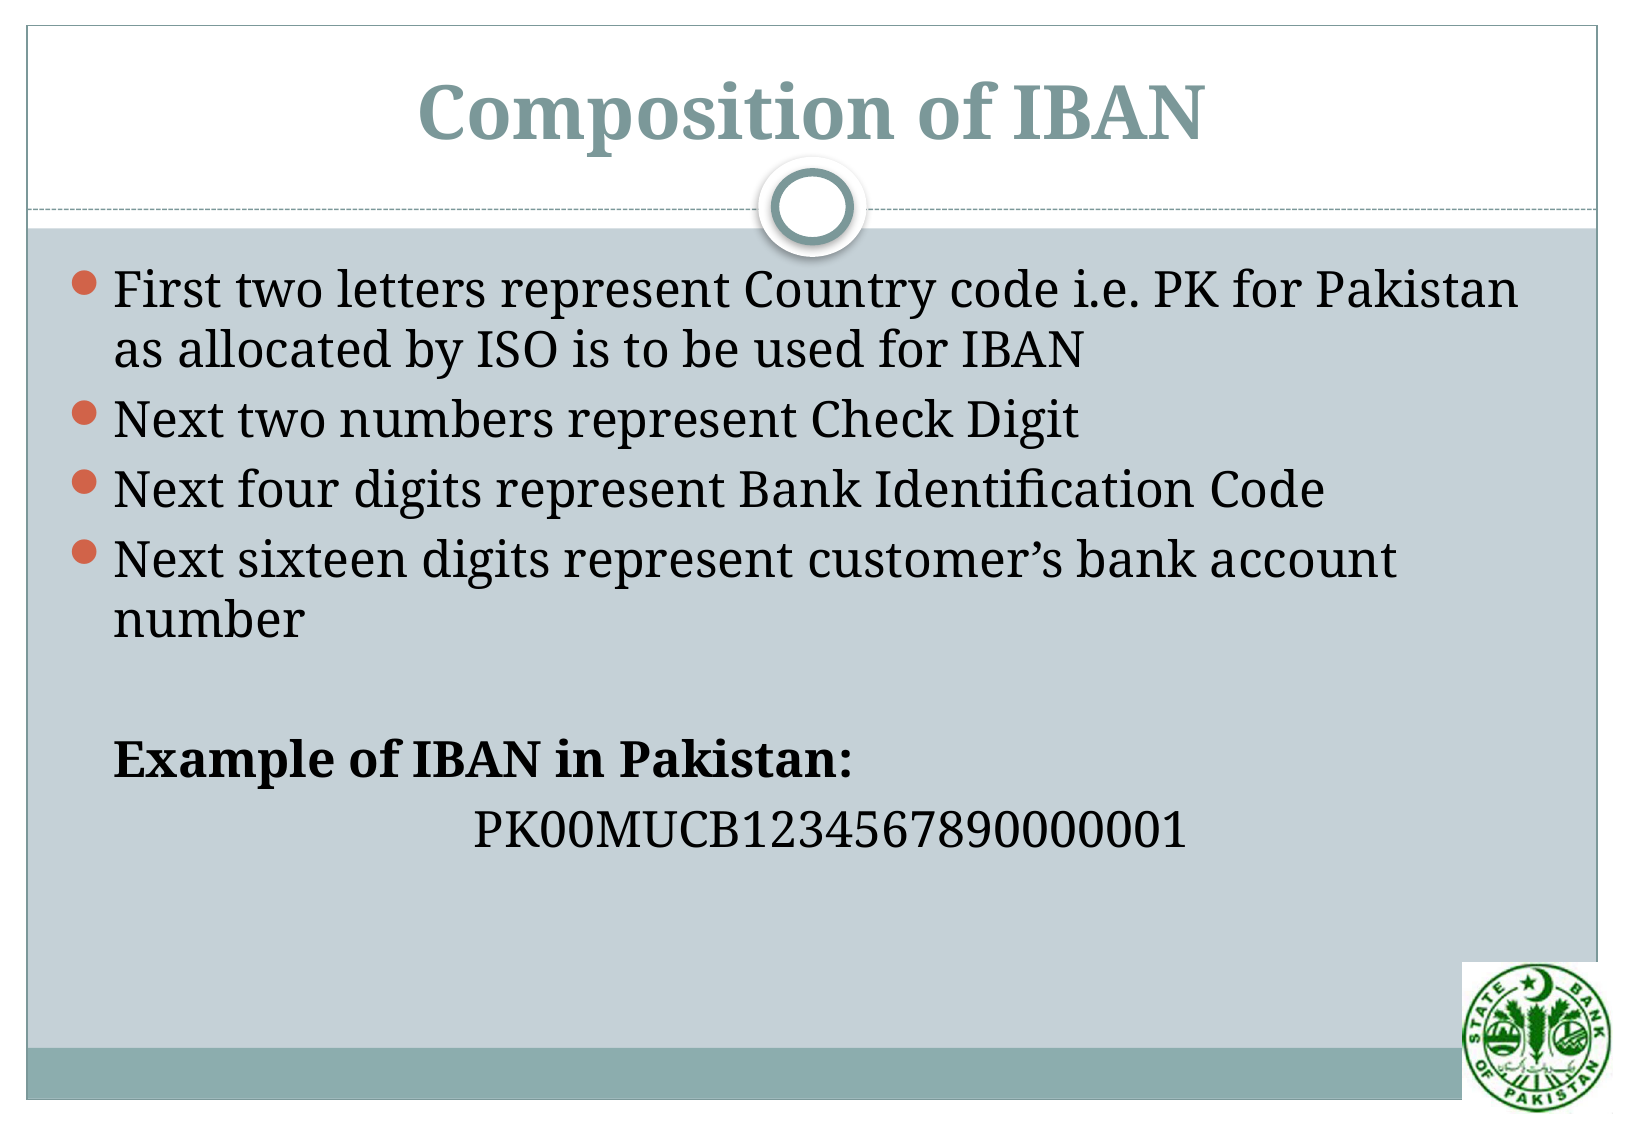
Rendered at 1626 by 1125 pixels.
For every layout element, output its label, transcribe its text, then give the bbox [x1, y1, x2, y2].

picture [1462, 962, 1613, 1114]
list First two letters represent Country code i.e. PK for Pakistan as allocated by ISO is to be used for IBAN Next two numbers represent Check Digit Next four digits represent Bank Identification Code Next sixteen digits represent customer’s bank account number Example of IBAN in Pakistan: PK00MUCB1234567890000001 [53, 250, 1565, 1001]
title Composition of IBAN [53, 37, 1571, 162]
